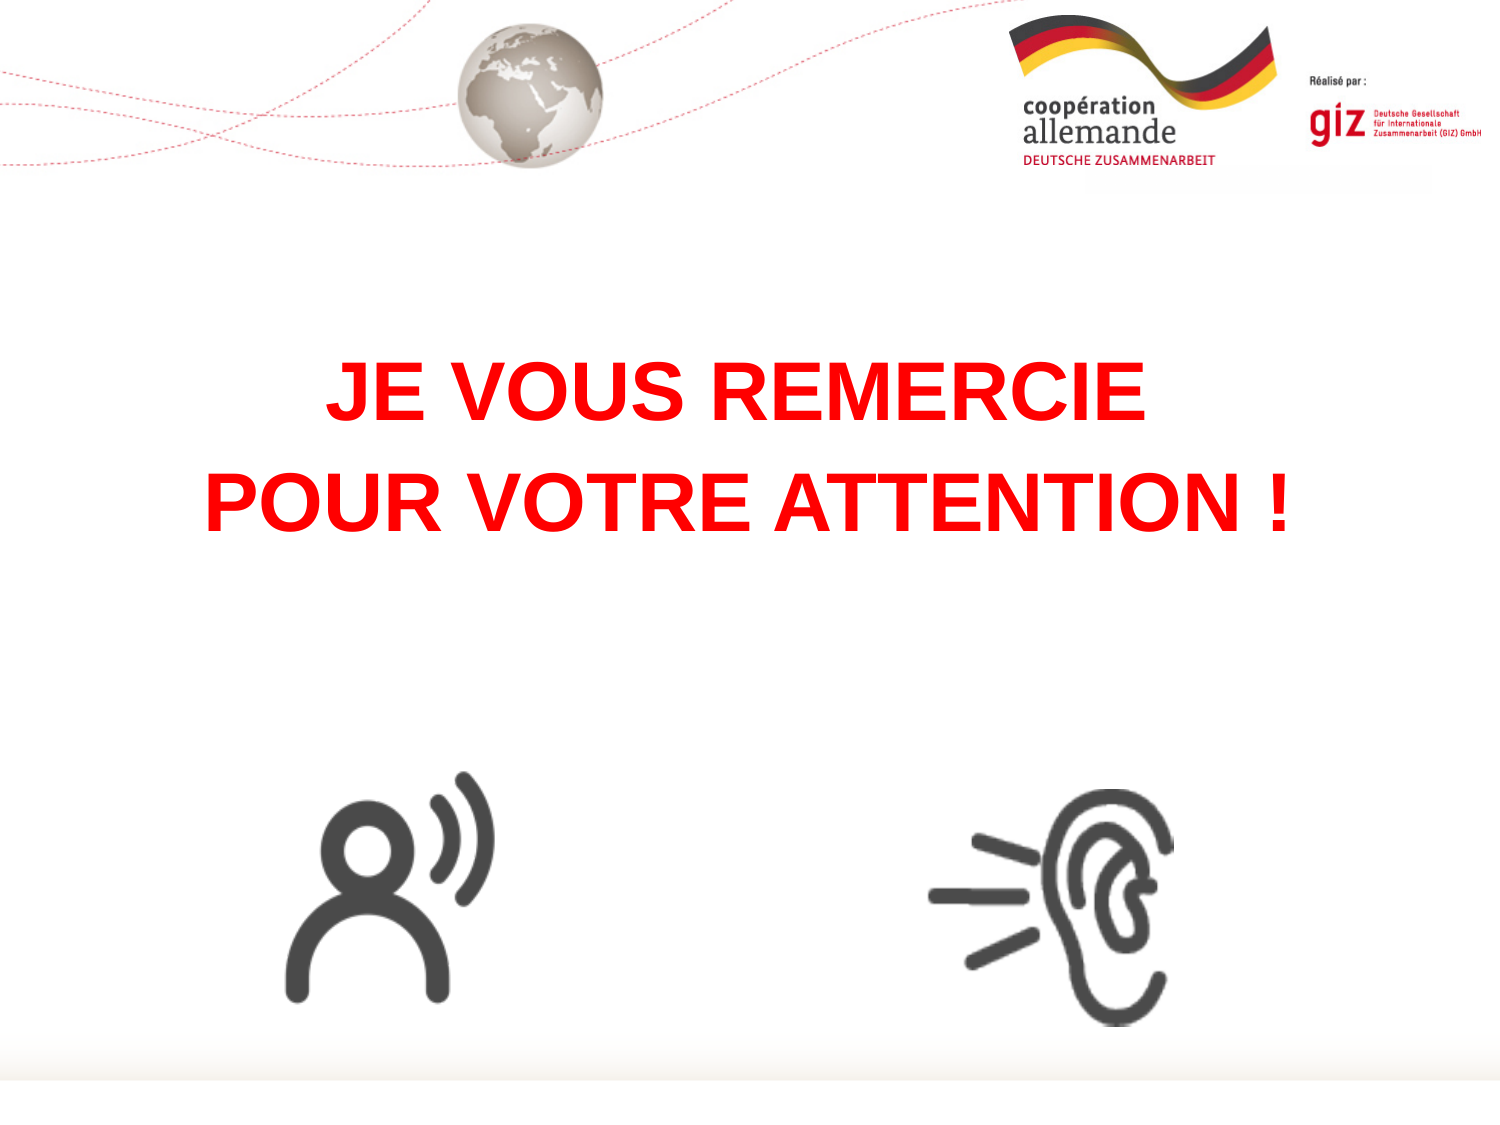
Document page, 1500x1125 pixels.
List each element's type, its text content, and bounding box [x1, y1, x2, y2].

subtitle JE VOUS REMERCIE POUR VOTRE ATTENTION ! [30, 340, 1467, 629]
picture [0, 0, 1481, 194]
picture [0, 696, 1500, 1125]
